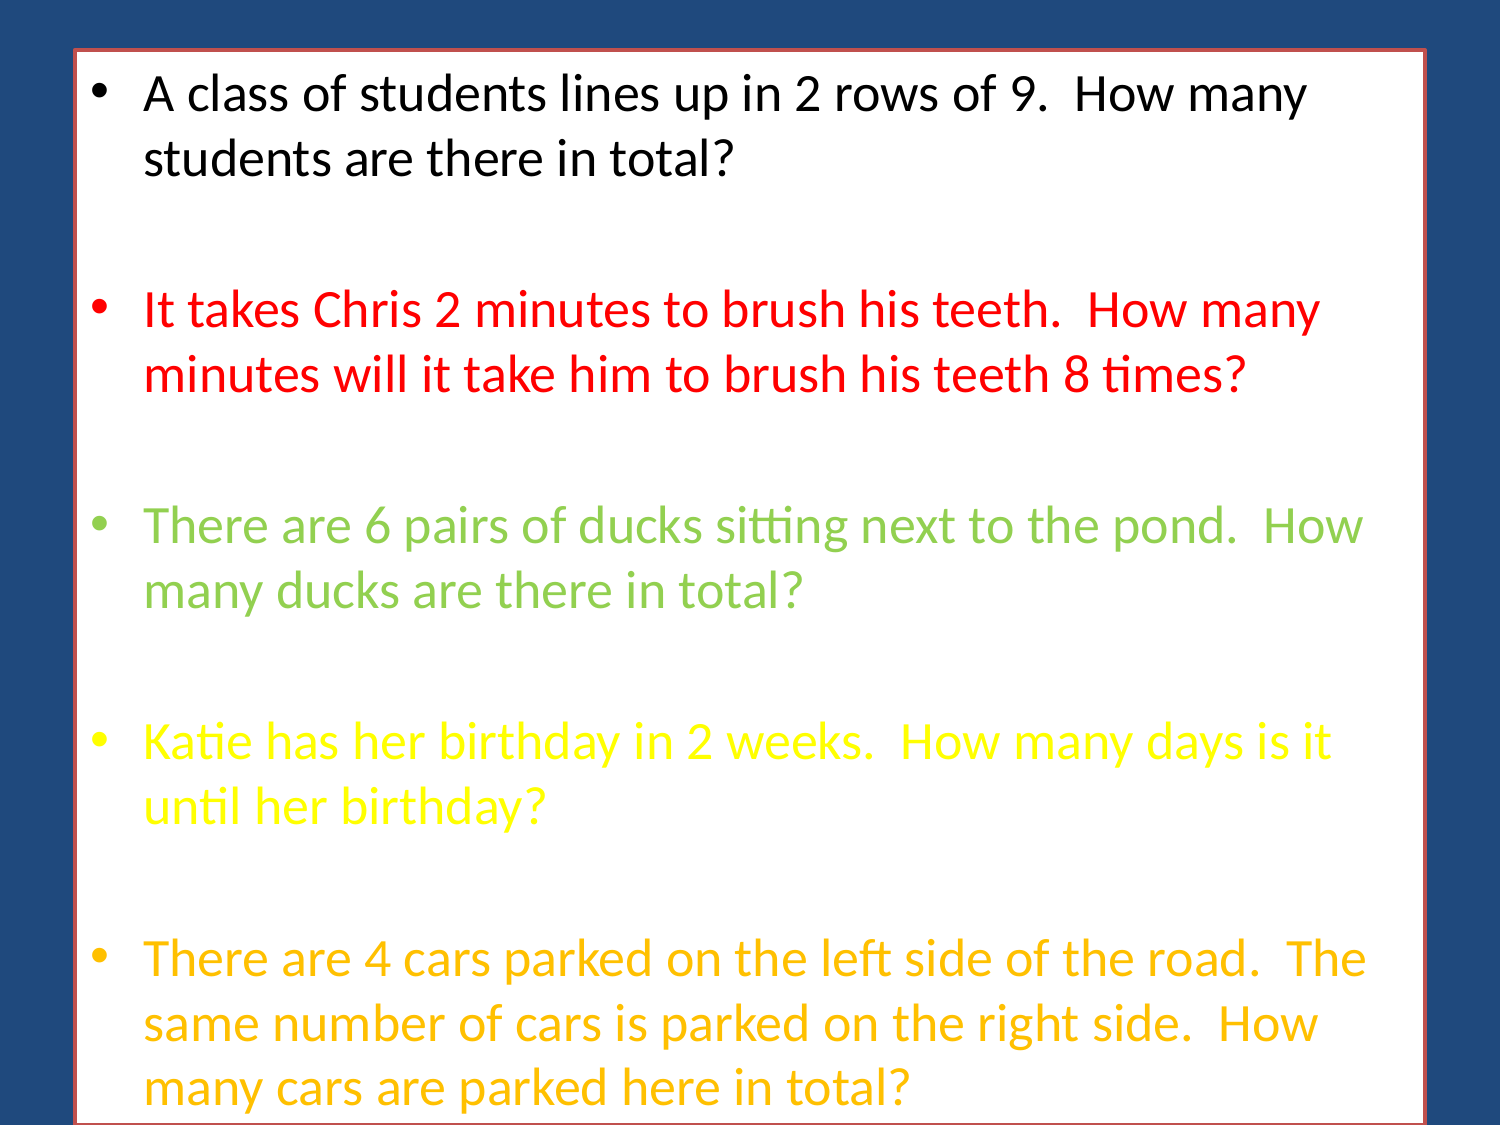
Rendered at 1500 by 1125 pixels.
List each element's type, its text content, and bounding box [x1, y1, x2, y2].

list A class of students lines up in 2 rows of 9. How many students are there in total? It takes Chris 2 minutes to brush his teeth. How many minutes will it take him to brush his teeth 8 times? There are 6 pairs of ducks sitting next to the pond. How many ducks are there in total? Katie has her birthday in 2 weeks. How many days is it until her birthday? There are 4 cars parked on the left side of the road. The same number of cars is parked on the right side. How many cars are parked here in total? [73, 48, 1427, 1125]
